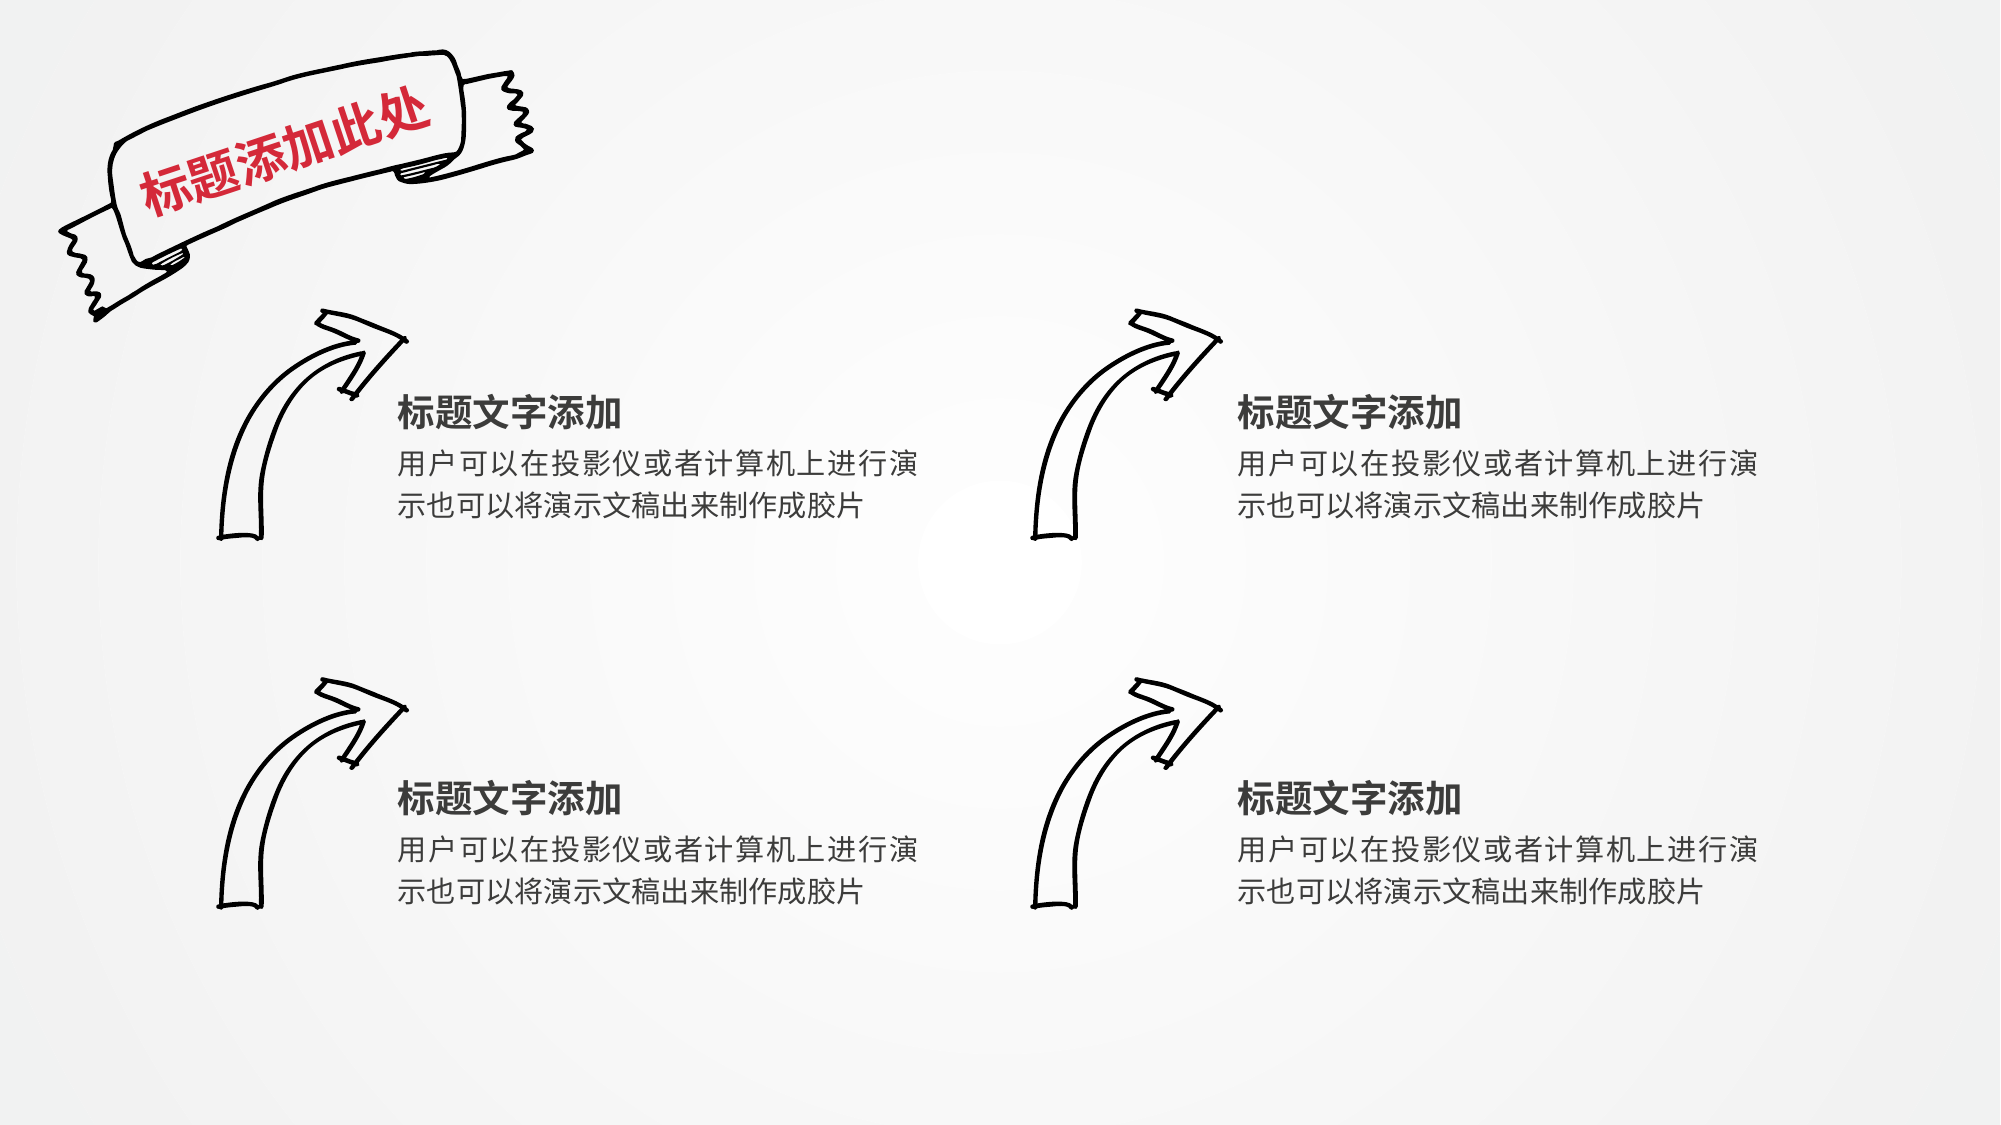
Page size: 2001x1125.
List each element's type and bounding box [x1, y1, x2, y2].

picture [215, 323, 409, 542]
text_box [382, 372, 934, 531]
text_box [1222, 372, 1774, 531]
text_box [1222, 758, 1774, 917]
text_box [382, 758, 934, 917]
picture [1029, 307, 1224, 542]
text_box [57, 48, 535, 323]
picture [215, 676, 409, 911]
picture [1029, 676, 1224, 911]
